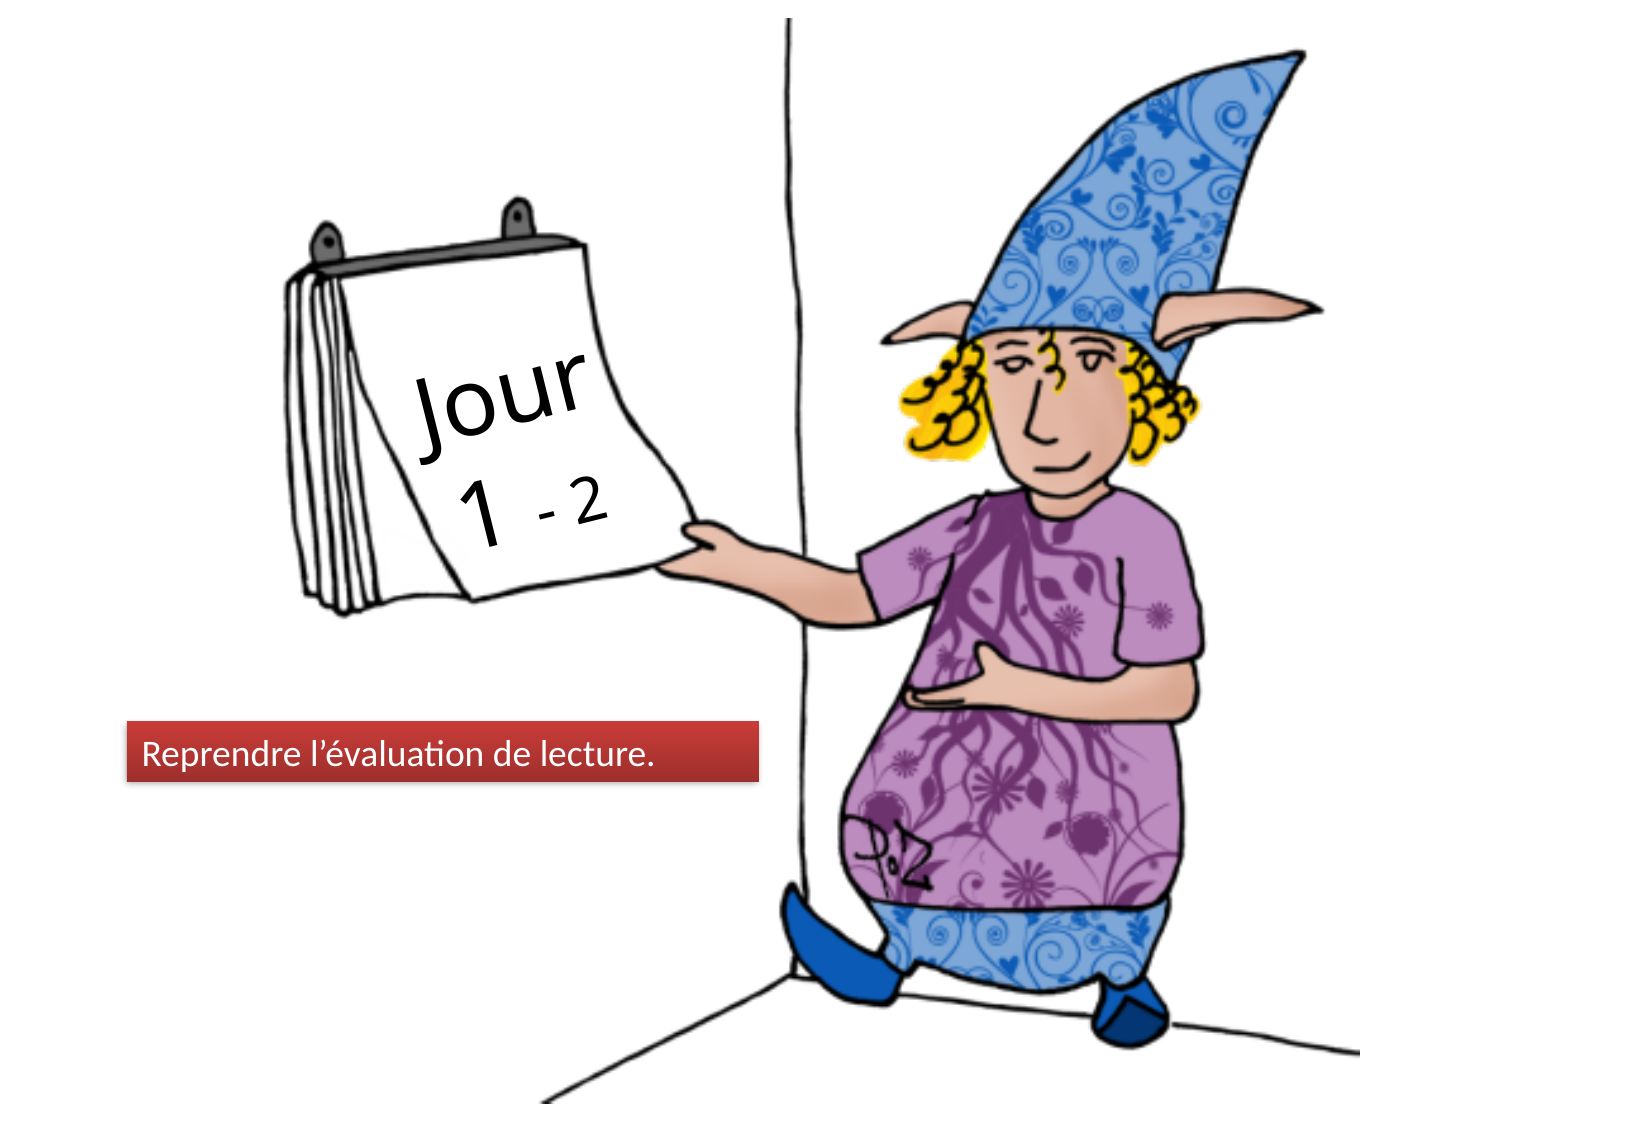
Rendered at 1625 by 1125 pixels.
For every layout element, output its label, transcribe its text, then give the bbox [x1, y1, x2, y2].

text_box Reprendre l’évaluation de lecture. [126, 721, 759, 782]
text_box Jour 1 - 2 [339, 290, 693, 597]
picture [264, 18, 1360, 1104]
